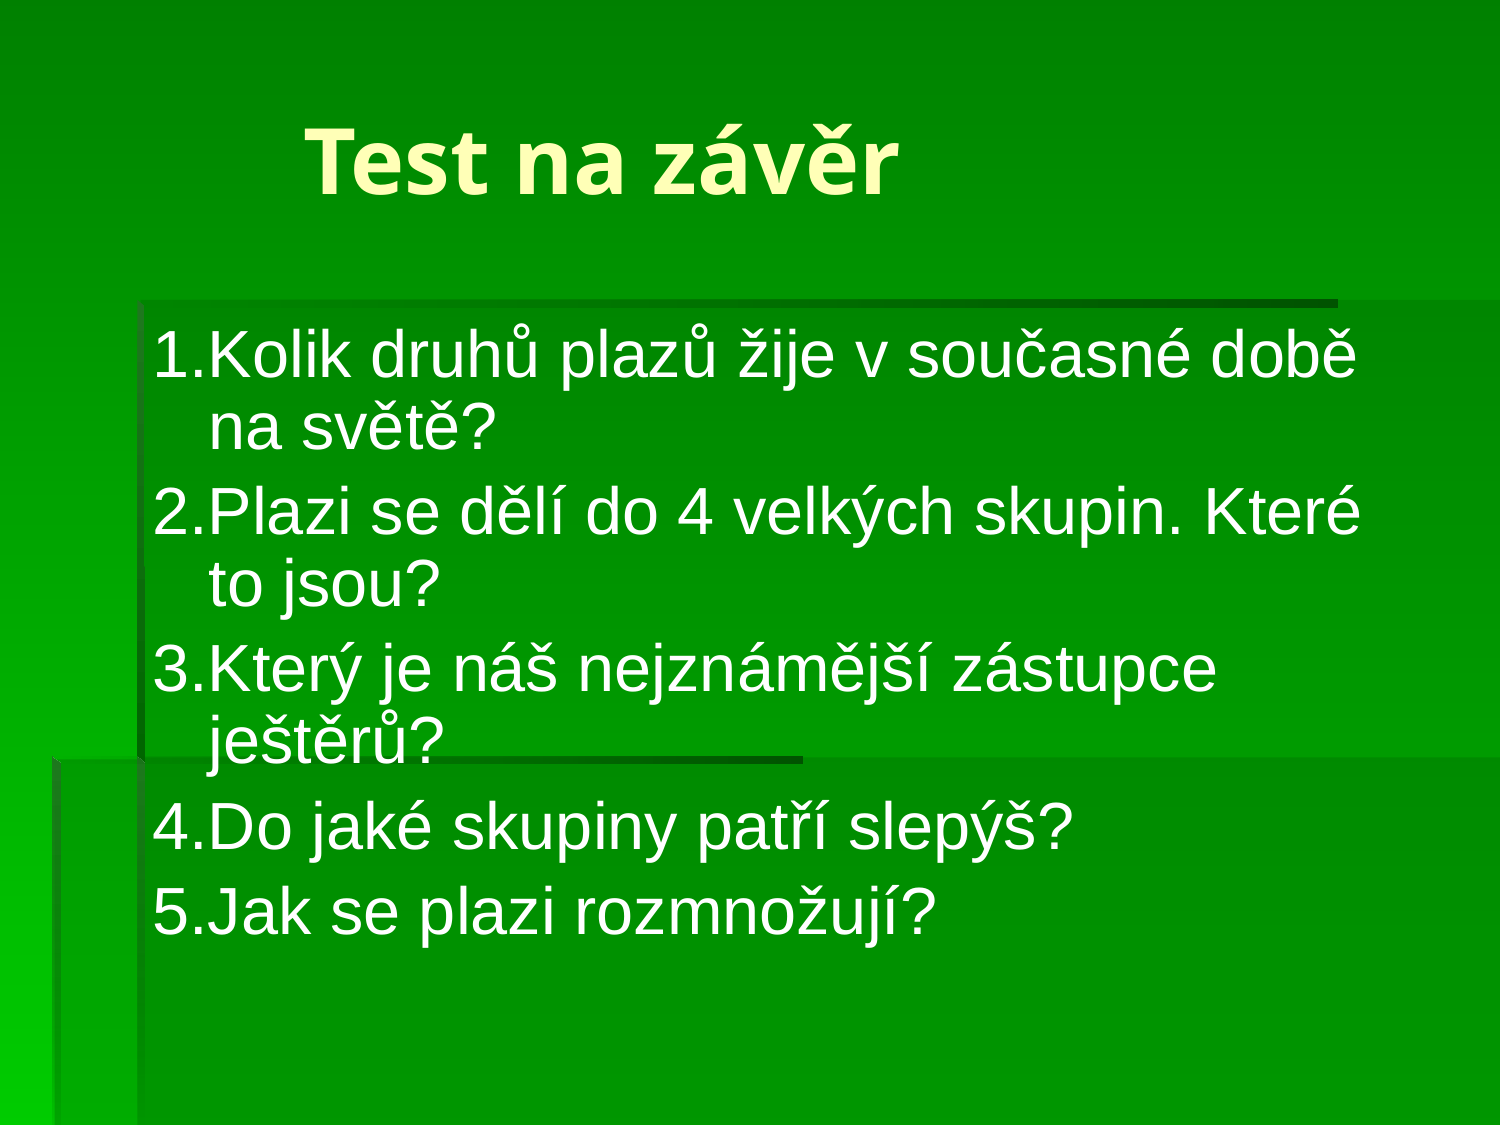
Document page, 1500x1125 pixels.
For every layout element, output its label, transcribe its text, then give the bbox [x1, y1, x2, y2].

title Test na závěr [74, 39, 1451, 276]
list 1.Kolik druhů plazů žije v současné době na světě? 2.Plazi se dělí do 4 velkých skupin. Které to jsou? 3.Který je náš nejznámější zástupce ještěrů? 4.Do jaké skupiny patří slepýš? 5.Jak se plazi rozmnožují? [137, 312, 1452, 1001]
